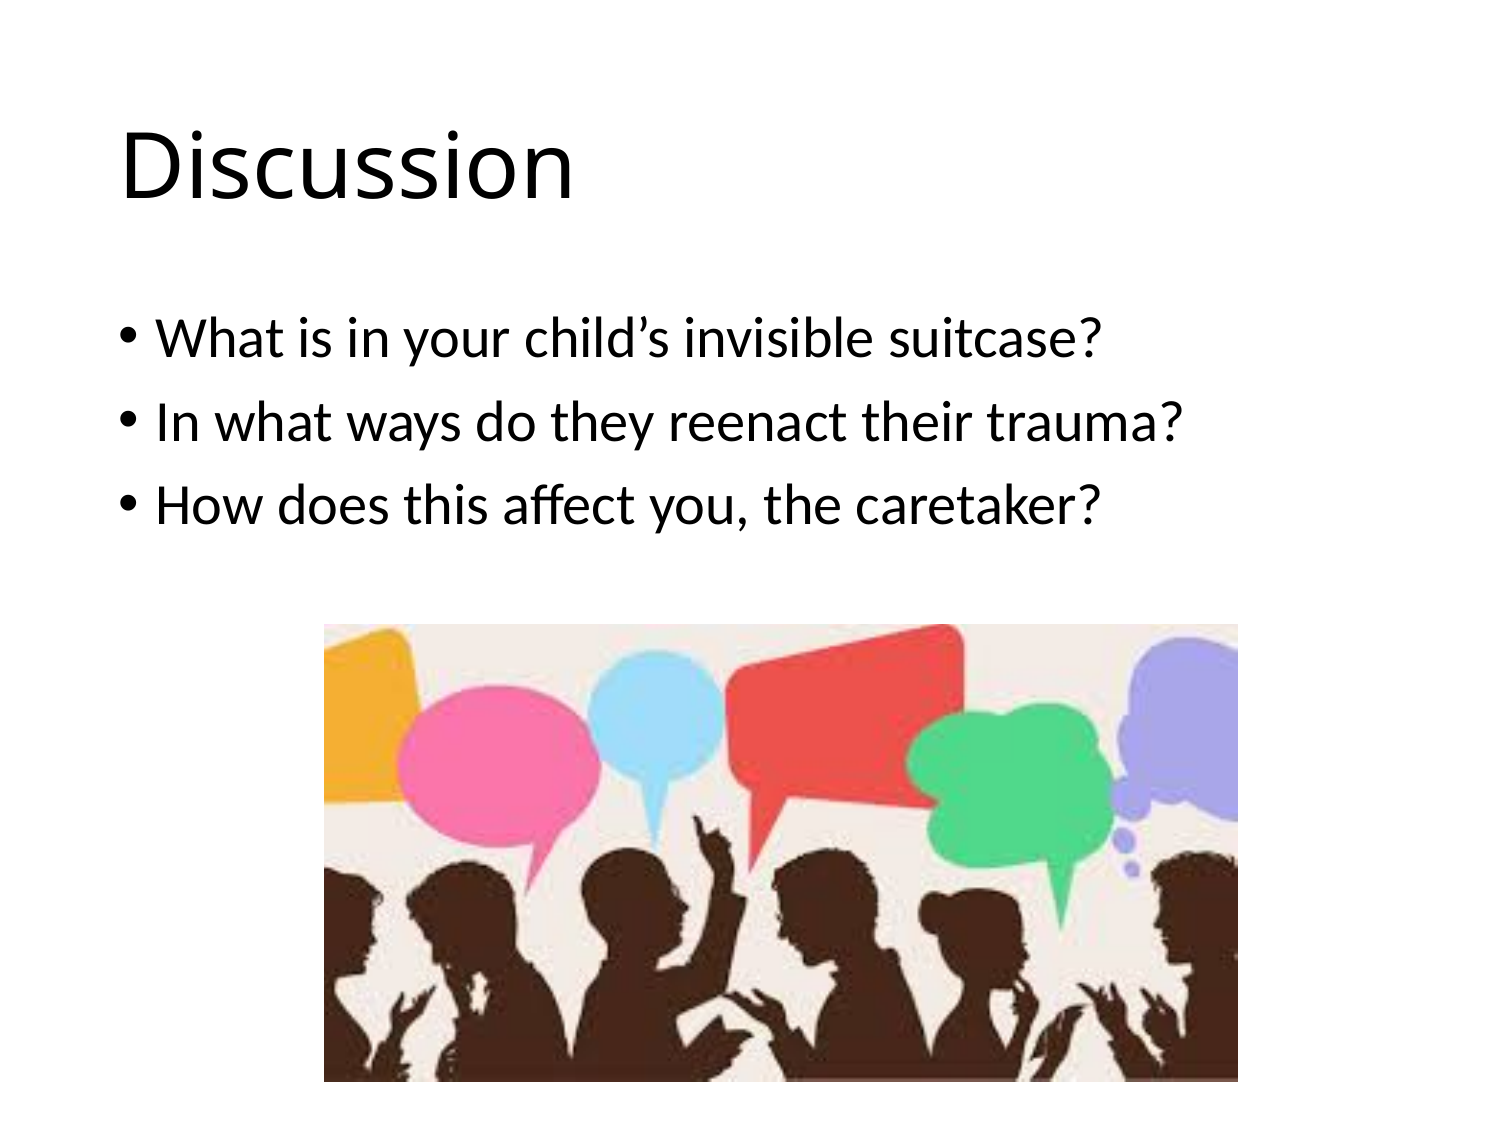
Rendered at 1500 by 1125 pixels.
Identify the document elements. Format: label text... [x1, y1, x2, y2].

picture [324, 624, 1238, 1082]
list What is in your child’s invisible suitcase? In what ways do they reenact their trauma? How does this affect you, the caretaker? [103, 299, 1397, 1014]
title Discussion [103, 59, 1397, 278]
